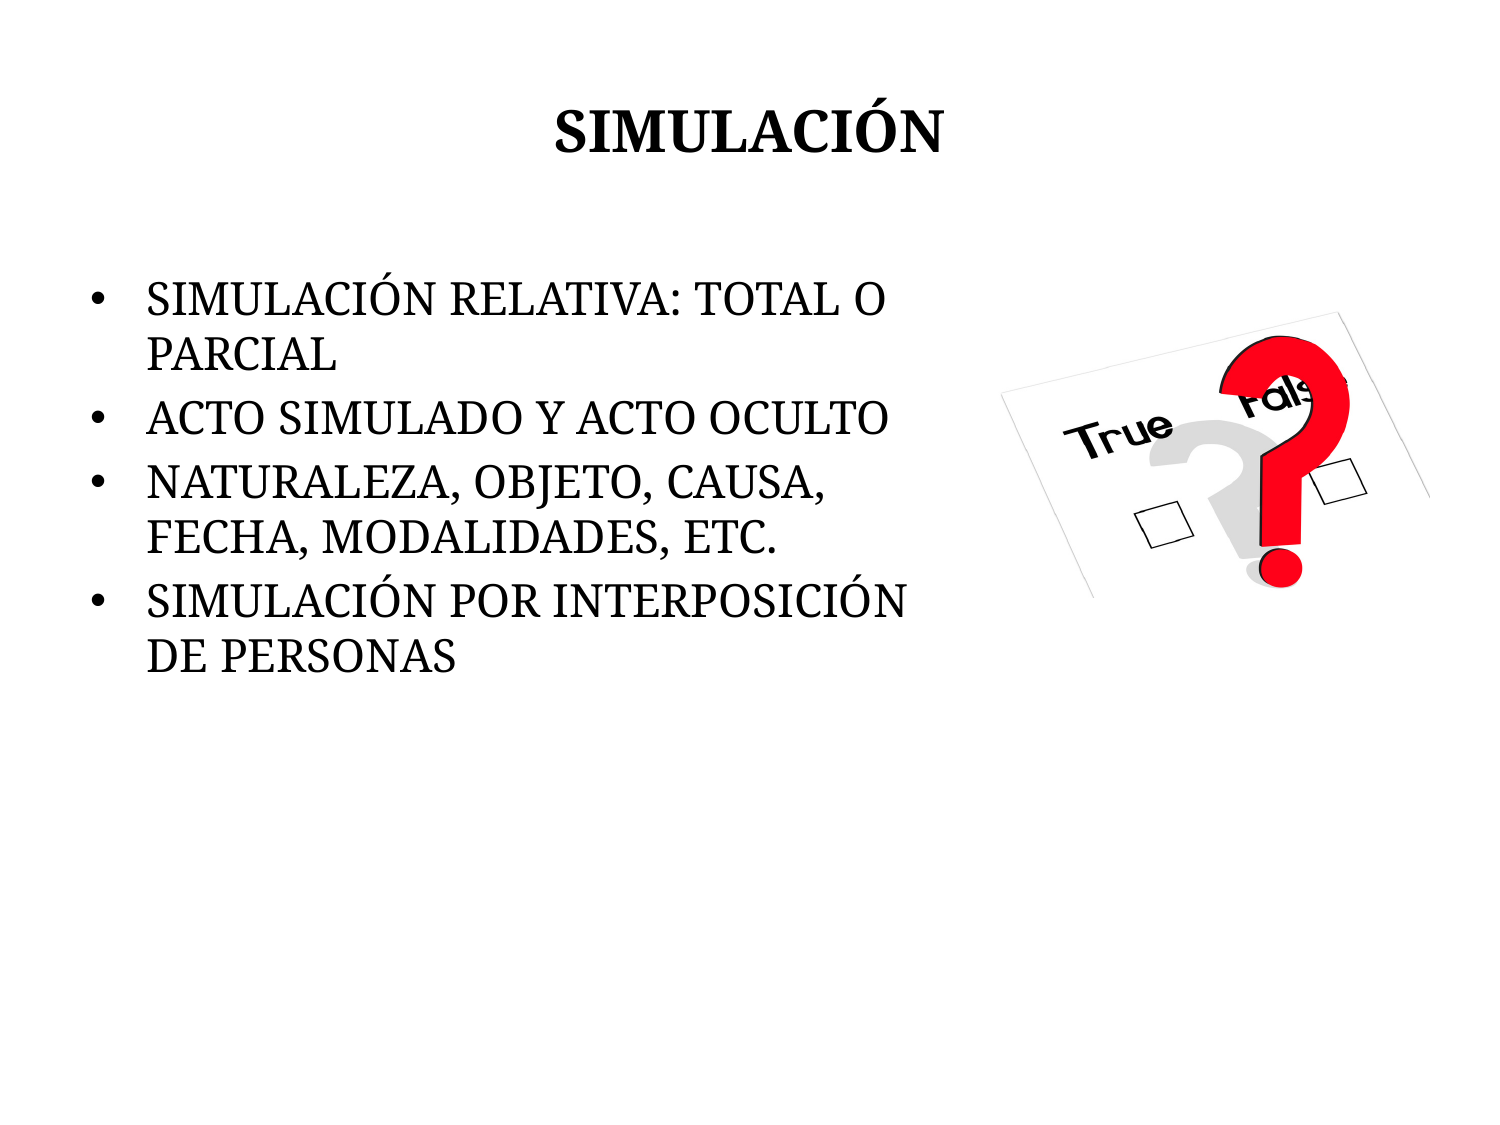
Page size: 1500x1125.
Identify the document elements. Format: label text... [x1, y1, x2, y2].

picture [997, 310, 1430, 599]
title SIMULACIÓN [75, 45, 1425, 213]
list SIMULACIÓN RELATIVA: TOTAL O PARCIAL ACTO SIMULADO Y ACTO OCULTO NATURALEZA, OBJETO, CAUSA, FECHA, MODALIDADES, ETC. SIMULACIÓN POR INTERPOSICIÓN DE PERSONAS [75, 262, 928, 1005]
